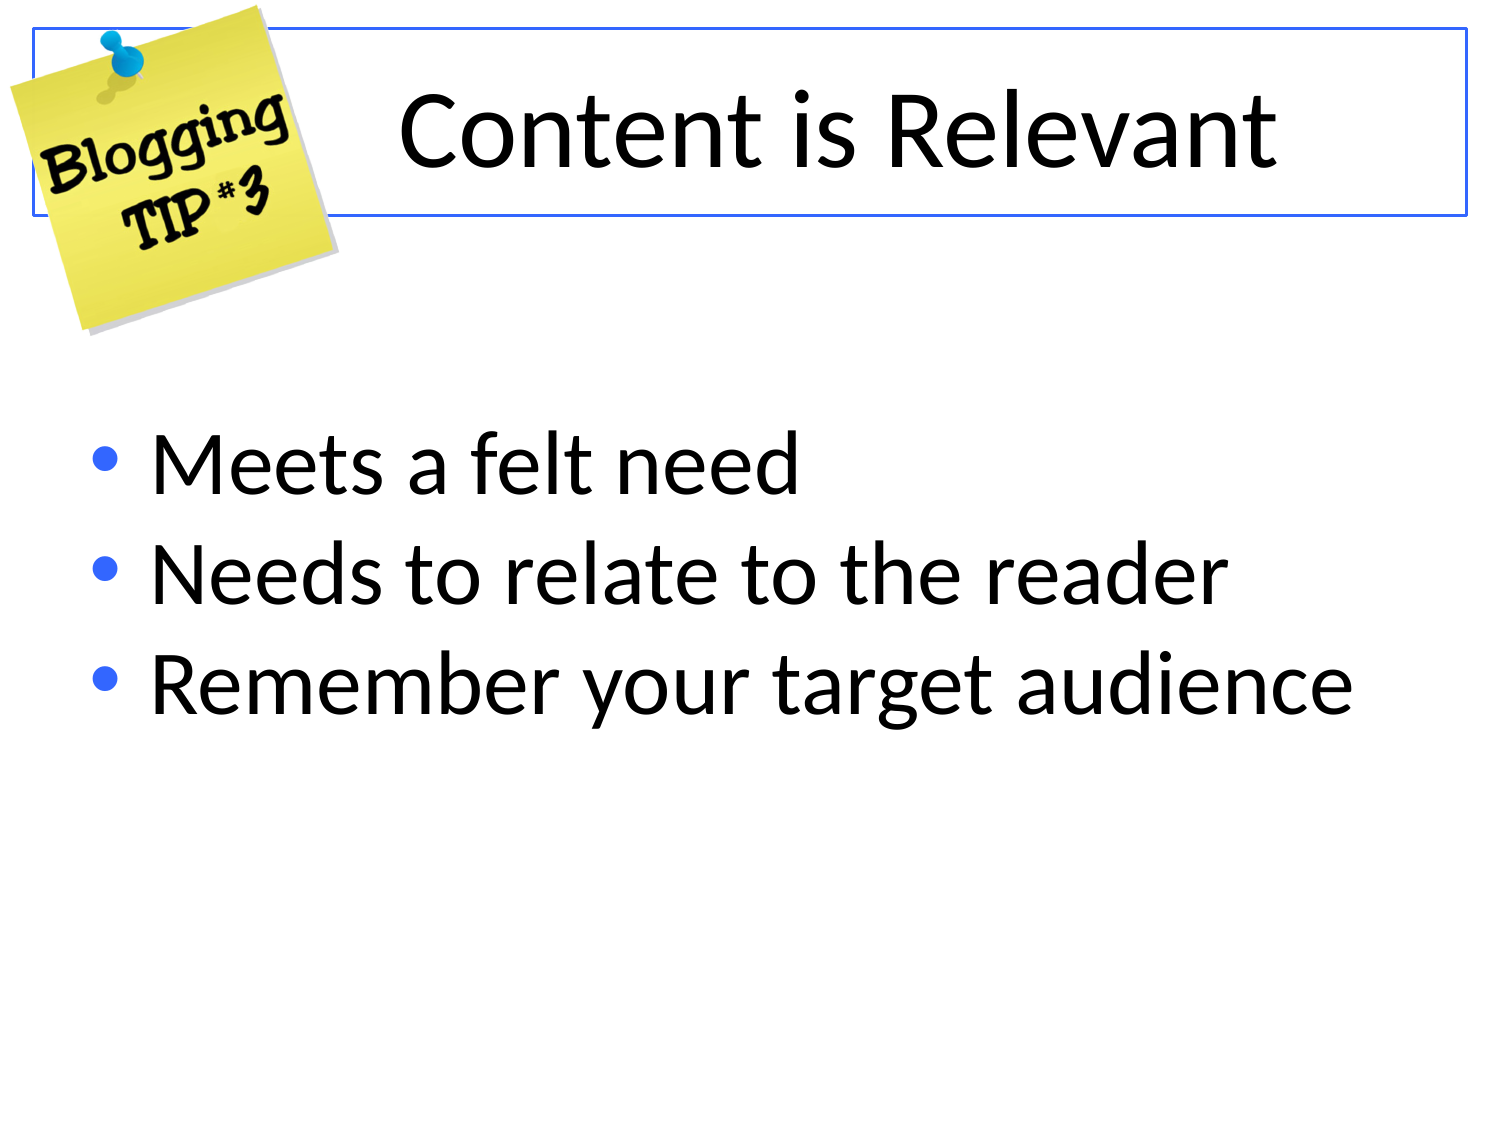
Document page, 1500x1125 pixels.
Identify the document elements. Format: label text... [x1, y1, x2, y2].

picture [1, 0, 341, 338]
text_box Meets a felt need Needs to relate to the reader Remember your target audience [75, 395, 1467, 741]
title Content is Relevant [311, 28, 1467, 216]
